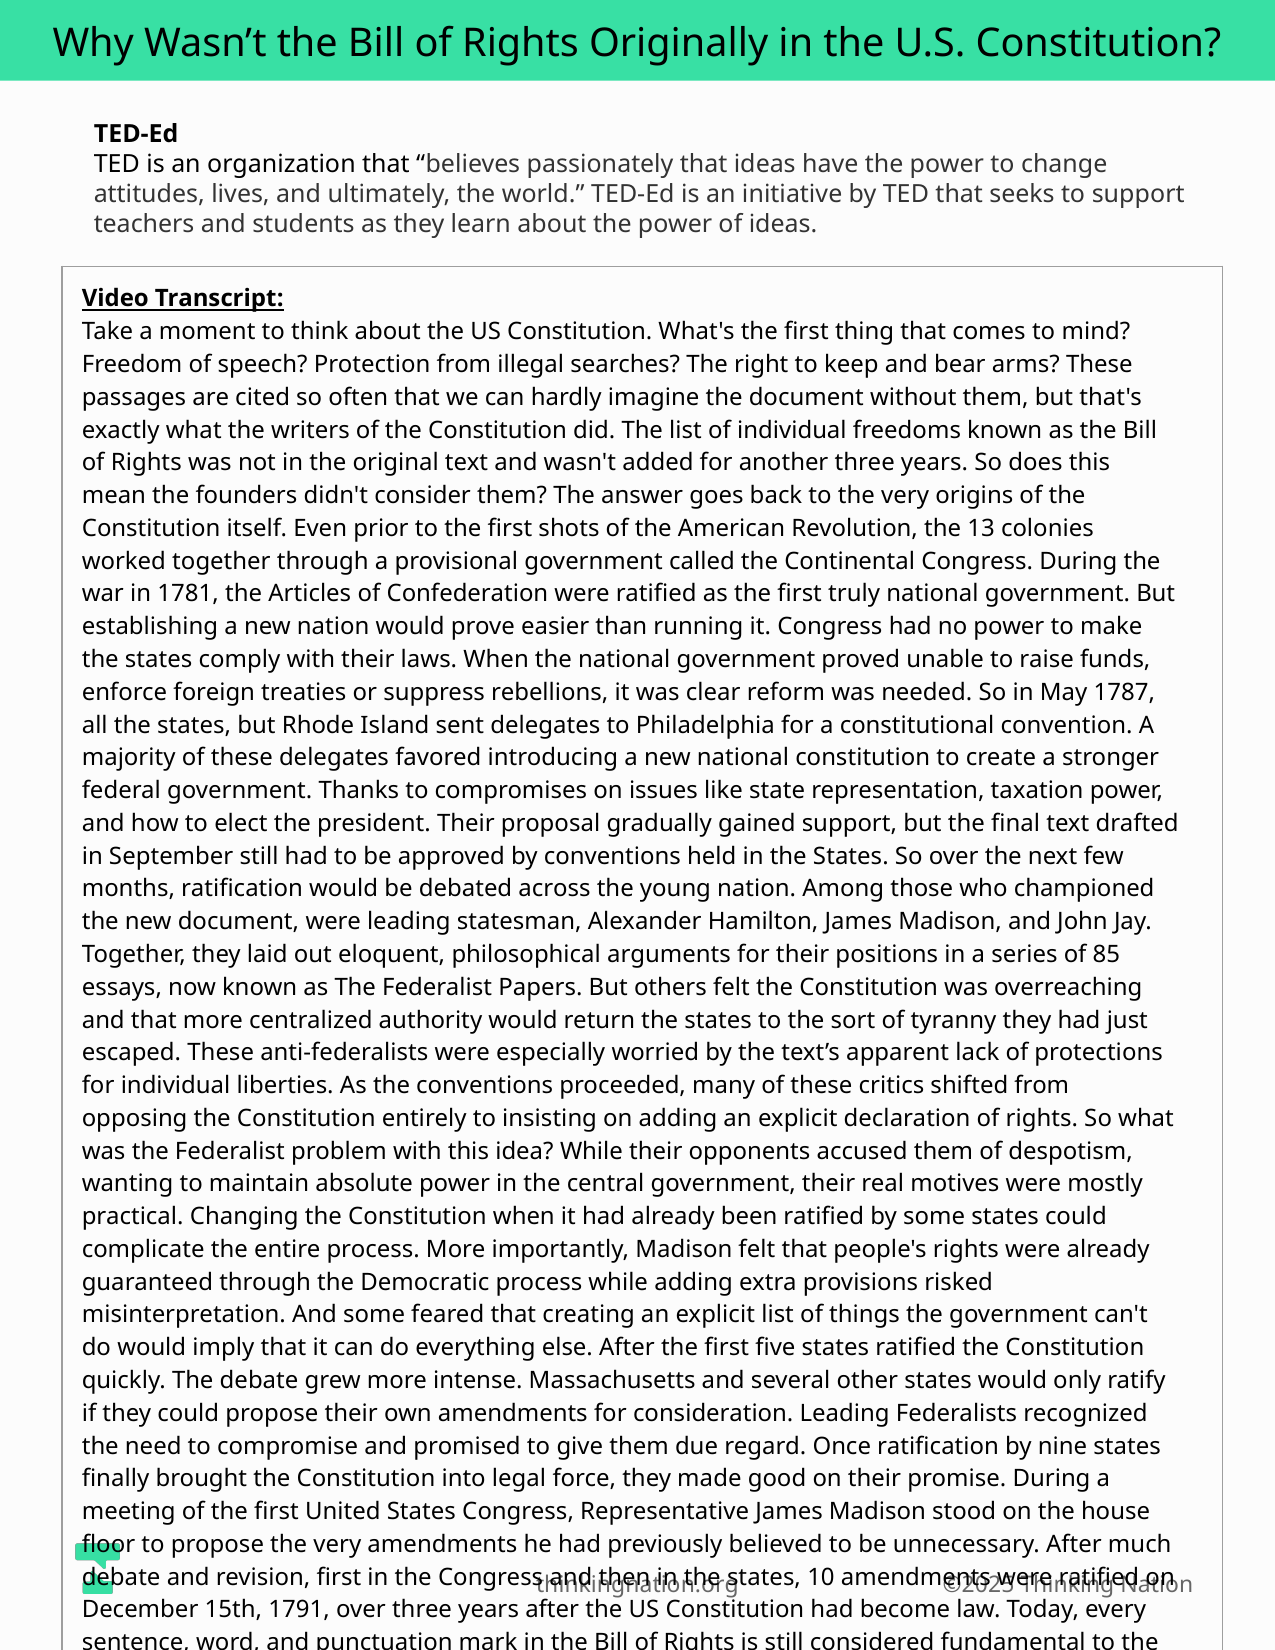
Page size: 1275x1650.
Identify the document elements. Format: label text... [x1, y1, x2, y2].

picture [62, 1533, 133, 1604]
text_box TED-Ed TED is an organization that “believes passionately that ideas have the power to change attitudes, lives, and ultimately, the world.” TED-Ed is an initiative by TED that seeks to support teachers and students as they learn about the power of ideas. [74, 98, 1210, 242]
text_box Why Wasn’t the Bill of Rights Originally in the U.S. Constitution? [0, 0, 1275, 81]
table_header Video Transcript: Take a moment to think about the US Constitution. What's the first thing that comes to mind? Freedom of speech? Protection from illegal searches? The right to keep and bear arms? These passages are cited so often that we can hardly imagine the document without them, but that's exactly what the writers of the Constitution did. The list of individual freedoms known as the Bill of Rights was not in the original text and wasn't added for another three years. So does this mean the founders didn't consider them? The answer goes back to the very origins of the Constitution itself. Even prior to the first shots of the American Revolution, the 13 colonies worked together through a provisional government called the Continental Congress. During the war in 1781, the Articles of Confederation were ratified as the first truly national government. But establishing a new nation would prove easier than running it. Congress had no power to make the states comply with their laws. When the national government proved unable to raise funds, enforce foreign treaties or suppress rebellions, it was clear reform was needed. So in May 1787, all the states, but Rhode Island sent delegates to Philadelphia for a constitutional convention. A majority of these delegates favored introducing a new national constitution to create a stronger federal government. Thanks to compromises on issues like state representation, taxation power, and how to elect the president. Their proposal gradually gained support, but the final text drafted in September still had to be approved by conventions held in the States. So over the next few months, ratification would be debated across the young nation. Among those who championed the new document, were leading statesman, Alexander Hamilton, James Madison, and John Jay. Together, they laid out eloquent, philosophical arguments for their positions in a series of 85 essays, now known as The Federalist Papers. But others felt the Constitution was overreaching and that more centralized authority would return the states to the sort of tyranny they had just escaped. These anti-federalists were especially worried by the text’s apparent lack of protections for individual liberties. As the conventions proceeded, many of these critics shifted from opposing the Constitution entirely to insisting on adding an explicit declaration of rights. So what was the Federalist problem with this idea? While their opponents accused them of despotism, wanting to maintain absolute power in the central government, their real motives were mostly practical. Changing the Constitution when it had already been ratified by some states could complicate the entire process. More importantly, Madison felt that people's rights were already guaranteed through the Democratic process while adding extra provisions risked misinterpretation. And some feared that creating an explicit list of things the government can't do would imply that it can do everything else. After the first five states ratified the Constitution quickly. The debate grew more intense. Massachusetts and several other states would only ratify if they could propose their own amendments for consideration. Leading Federalists recognized the need to compromise and promised to give them due regard. Once ratification by nine states finally brought the Constitution into legal force, they made good on their promise. During a meeting of the first United States Congress, Representative James Madison stood on the house floor to propose the very amendments he had previously believed to be unnecessary. After much debate and revision, first in the Congress and then in the states, 10 amendments were ratified on December 15th, 1791, over three years after the US Constitution had become law. Today, every sentence, word, and punctuation mark in the Bill of Rights is still considered fundamental to the freedoms Americans enjoy, even though the original framers left them out. [63, 267, 1222, 1650]
